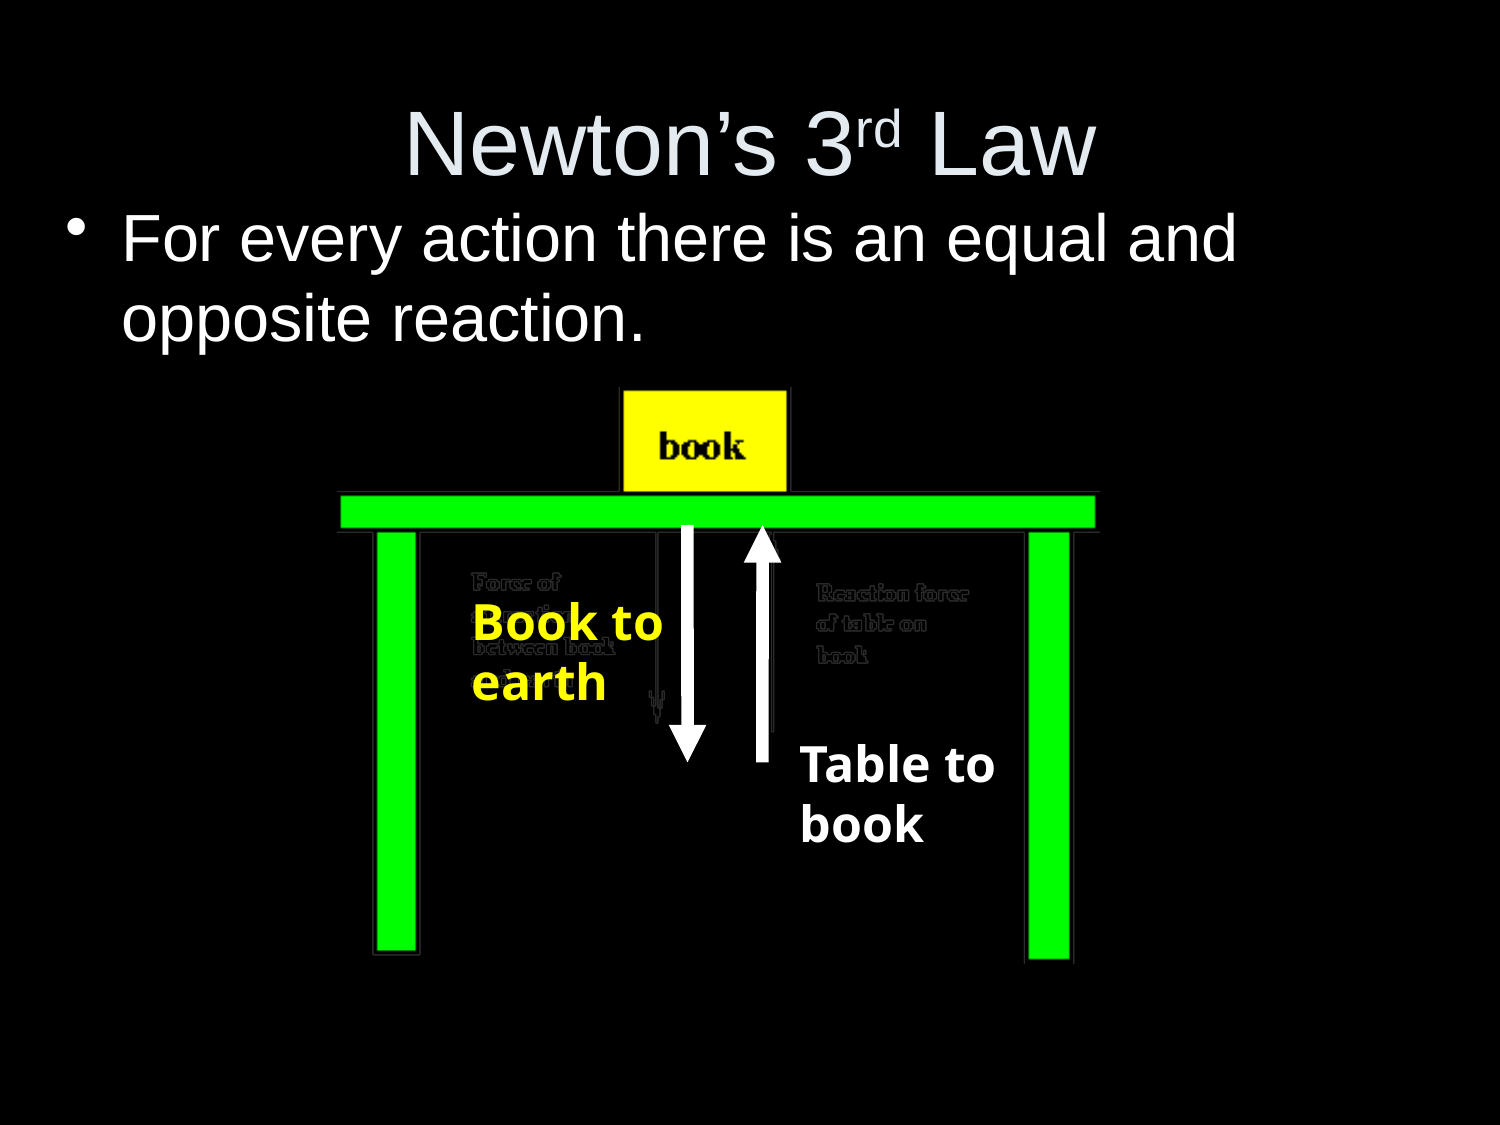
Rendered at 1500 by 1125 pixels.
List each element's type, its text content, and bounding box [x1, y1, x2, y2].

picture [337, 387, 1101, 965]
title Newton’s 3rd Law [74, 44, 1426, 233]
list For every action there is an equal and opposite reaction. [49, 187, 1401, 931]
text_box [332, 301, 374, 361]
